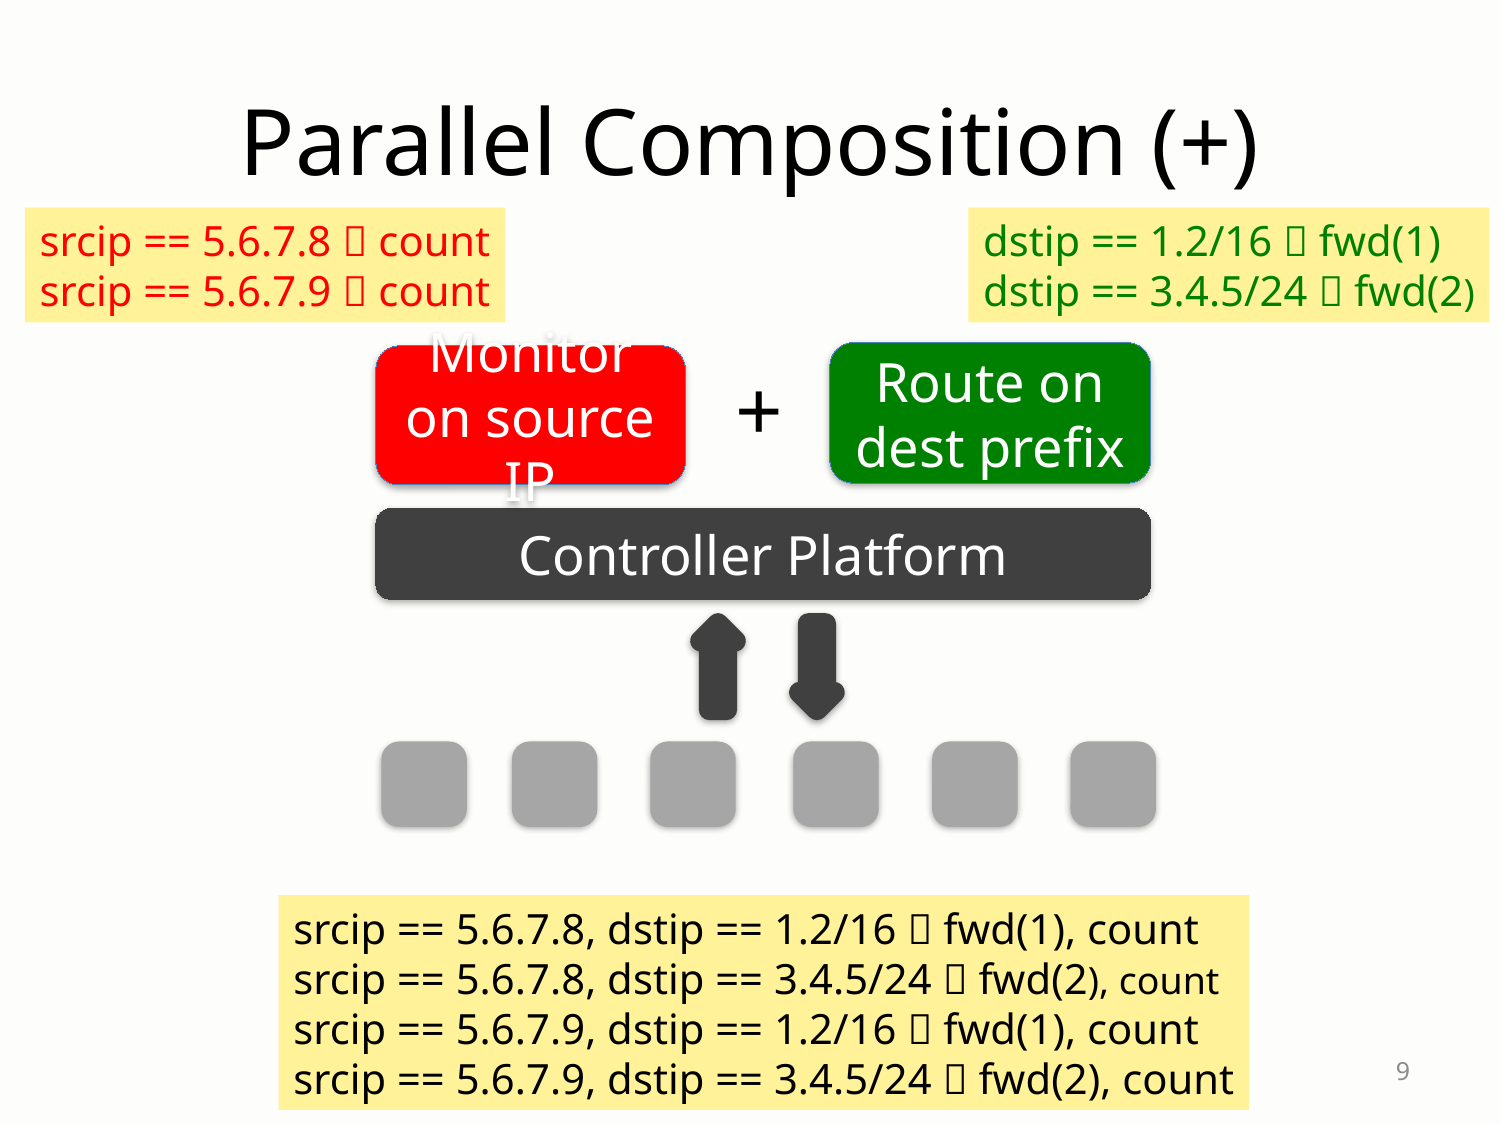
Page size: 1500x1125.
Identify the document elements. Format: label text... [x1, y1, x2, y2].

text_box [384, 744, 464, 824]
text_box srcip == 5.6.7.8, dstip == 1.2/16  fwd(1), count srcip == 5.6.7.8, dstip == 3.4.5/24  fwd(2), count srcip == 5.6.7.9, dstip == 1.2/16  fwd(1), count srcip == 5.6.7.9, dstip == 3.4.5/24  fwd(2), count [278, 895, 1249, 1110]
text_box Controller Platform [375, 508, 1151, 600]
text_box srcip == 5.6.7.8  count srcip == 5.6.7.9  count [24, 207, 505, 323]
text_box [935, 744, 1015, 824]
text_box Monitor on source IP [375, 345, 686, 485]
text_box [797, 621, 837, 712]
slide_number 9 [1249, 1042, 1425, 1103]
text_box [1073, 744, 1153, 824]
text_box dstip == 1.2/16  fwd(1) dstip == 3.4.5/24  fwd(2) [968, 207, 1490, 323]
text_box [698, 621, 738, 712]
text_box Route on dest prefix [829, 342, 1151, 484]
text_box [515, 744, 595, 824]
text_box [796, 744, 876, 824]
text_box [653, 744, 733, 824]
title Parallel Composition (+) [75, 45, 1425, 233]
text_box + [720, 351, 798, 466]
